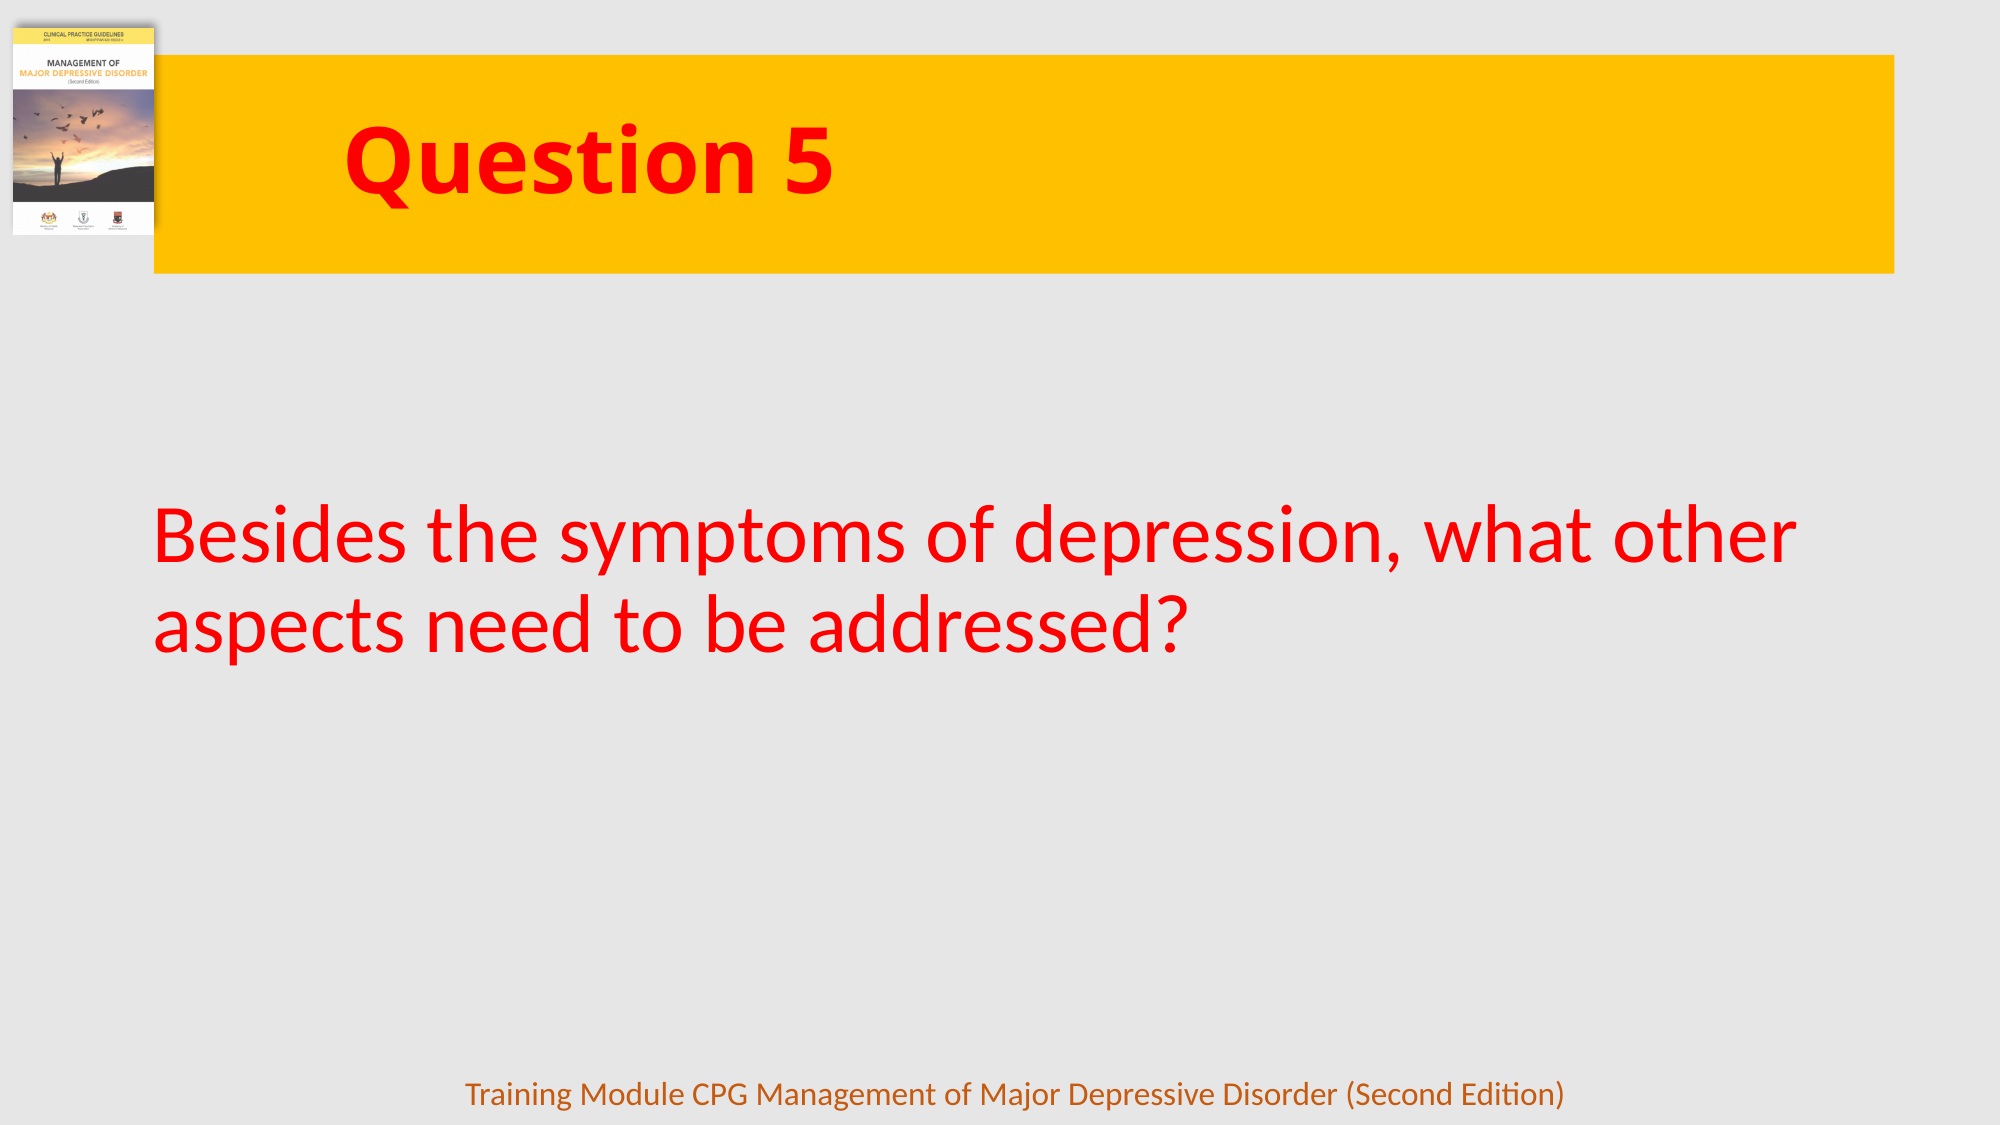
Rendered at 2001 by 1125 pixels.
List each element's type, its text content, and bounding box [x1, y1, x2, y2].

picture [13, 28, 154, 235]
text_box Training Module CPG Management of Major Depressive Disorder (Second Edition) [450, 1065, 1832, 1120]
list Besides the symptoms of depression, what other aspects need to be addressed? [137, 299, 1863, 1014]
title Question 5 [153, 54, 1895, 274]
